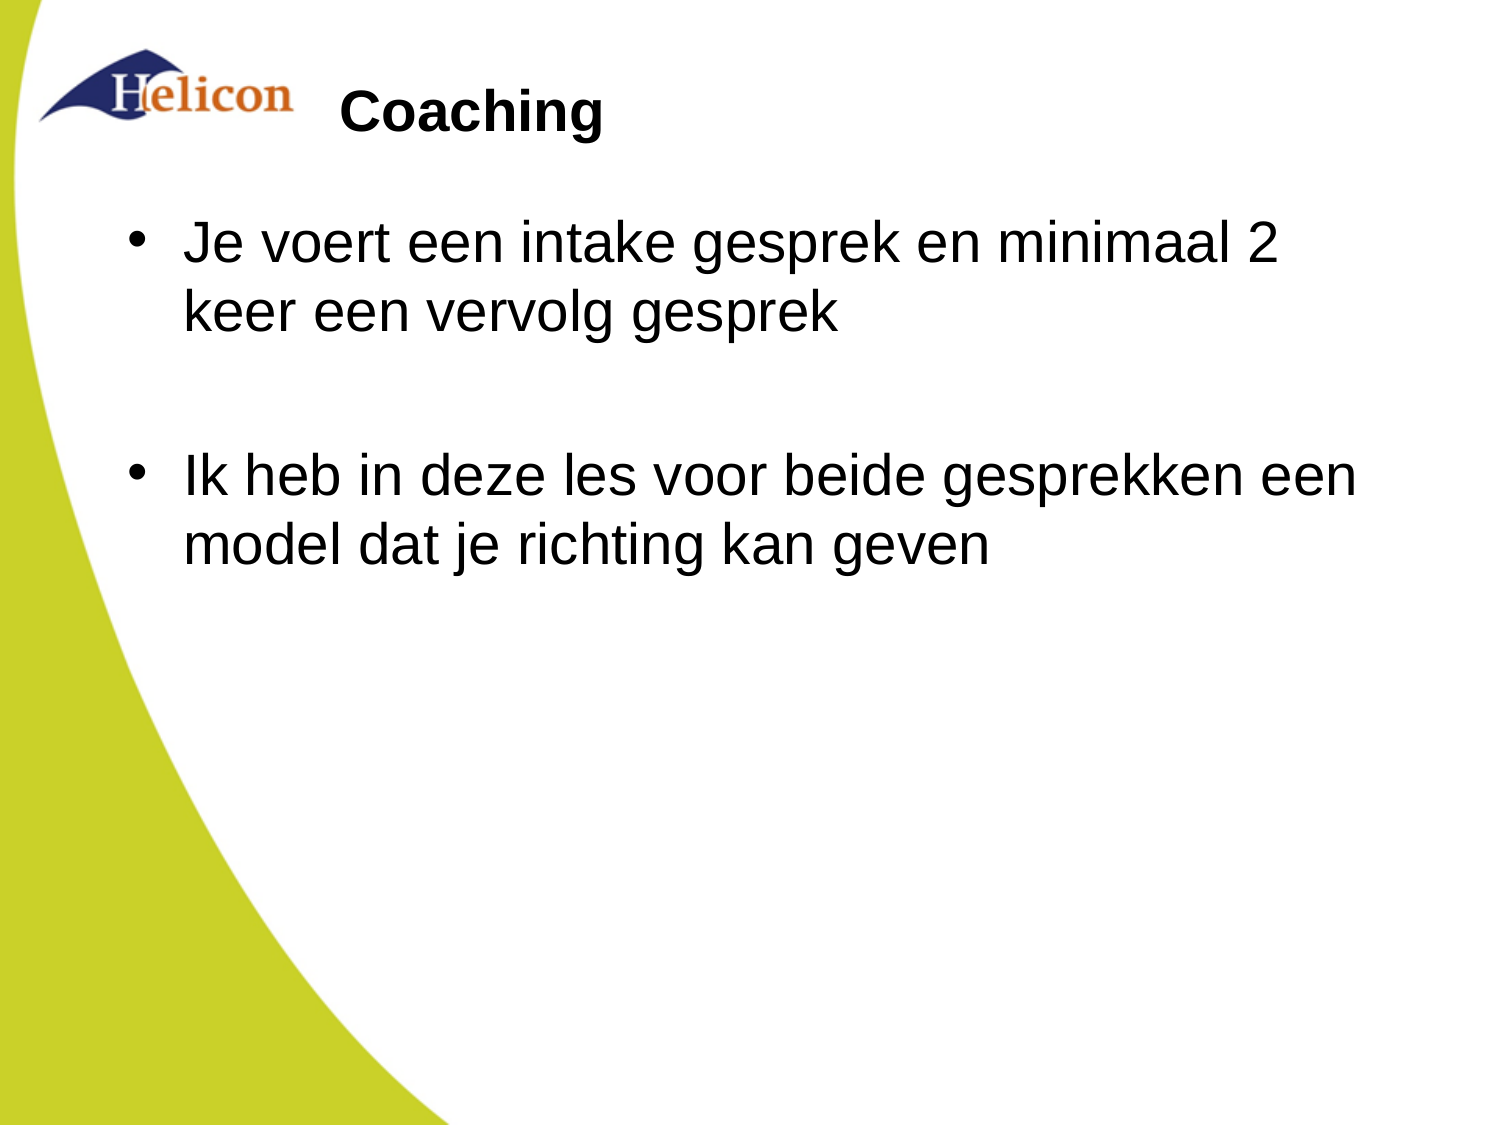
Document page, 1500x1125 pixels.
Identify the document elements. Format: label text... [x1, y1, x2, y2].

list Je voert een intake gesprek en minimaal 2 keer een vervolg gesprek Ik heb in deze les voor beide gesprekken een model dat je richting kan geven [112, 196, 1425, 1005]
title Coaching [324, 54, 1415, 161]
picture [0, 0, 1500, 1125]
